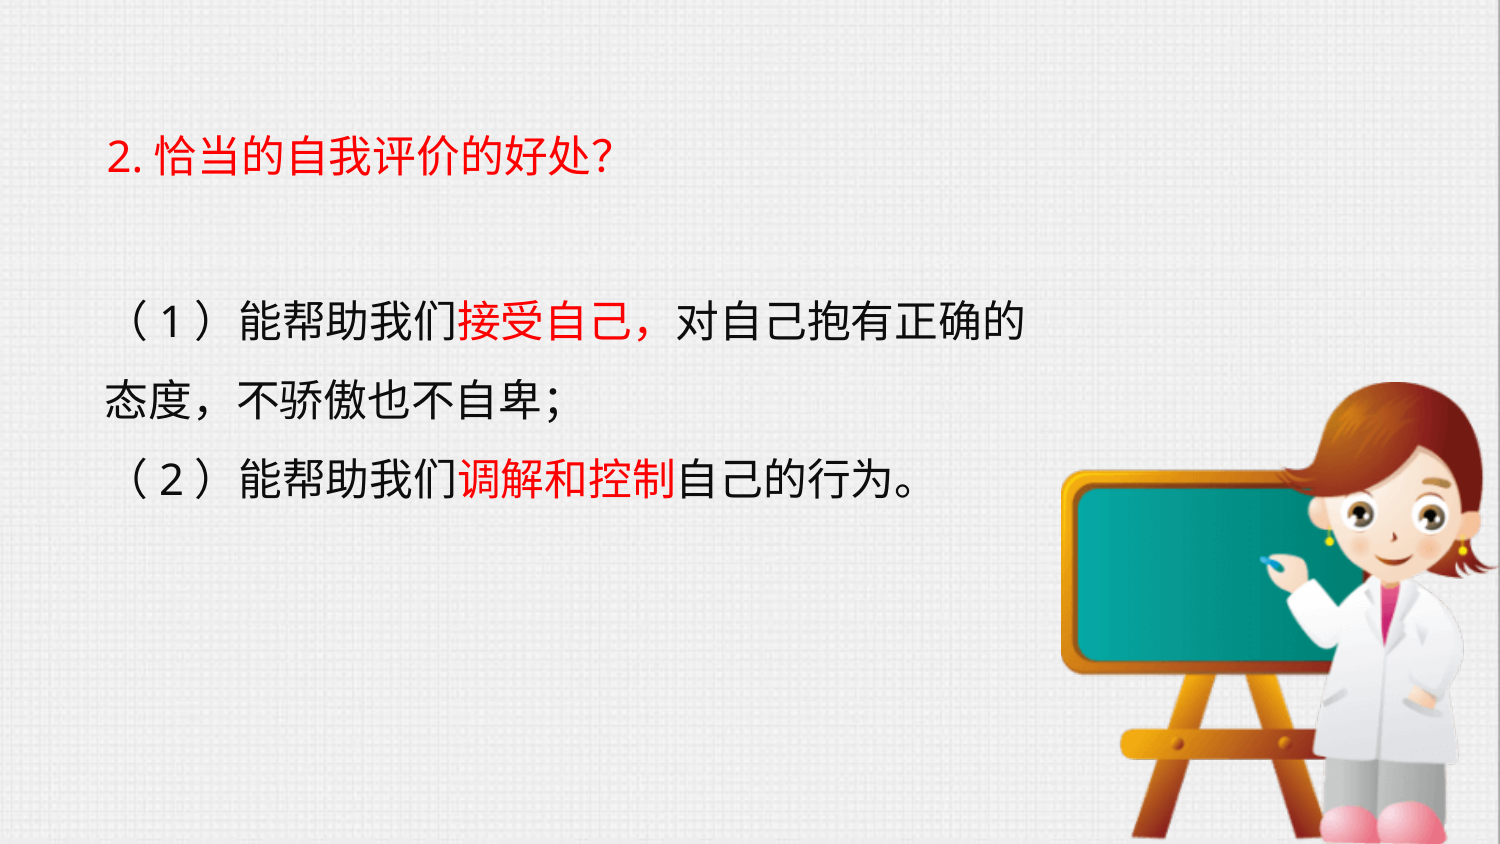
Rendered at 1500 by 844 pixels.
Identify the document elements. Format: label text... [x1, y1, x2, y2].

text_box 2.恰当的自我评价的好处？ [95, 122, 1313, 187]
picture [0, 0, 1500, 844]
text_box （1）能帮助我们接受自己，对自己抱有正确的态度，不骄傲也不自卑； （2）能帮助我们调解和控制自己的行为。 [93, 262, 1062, 510]
